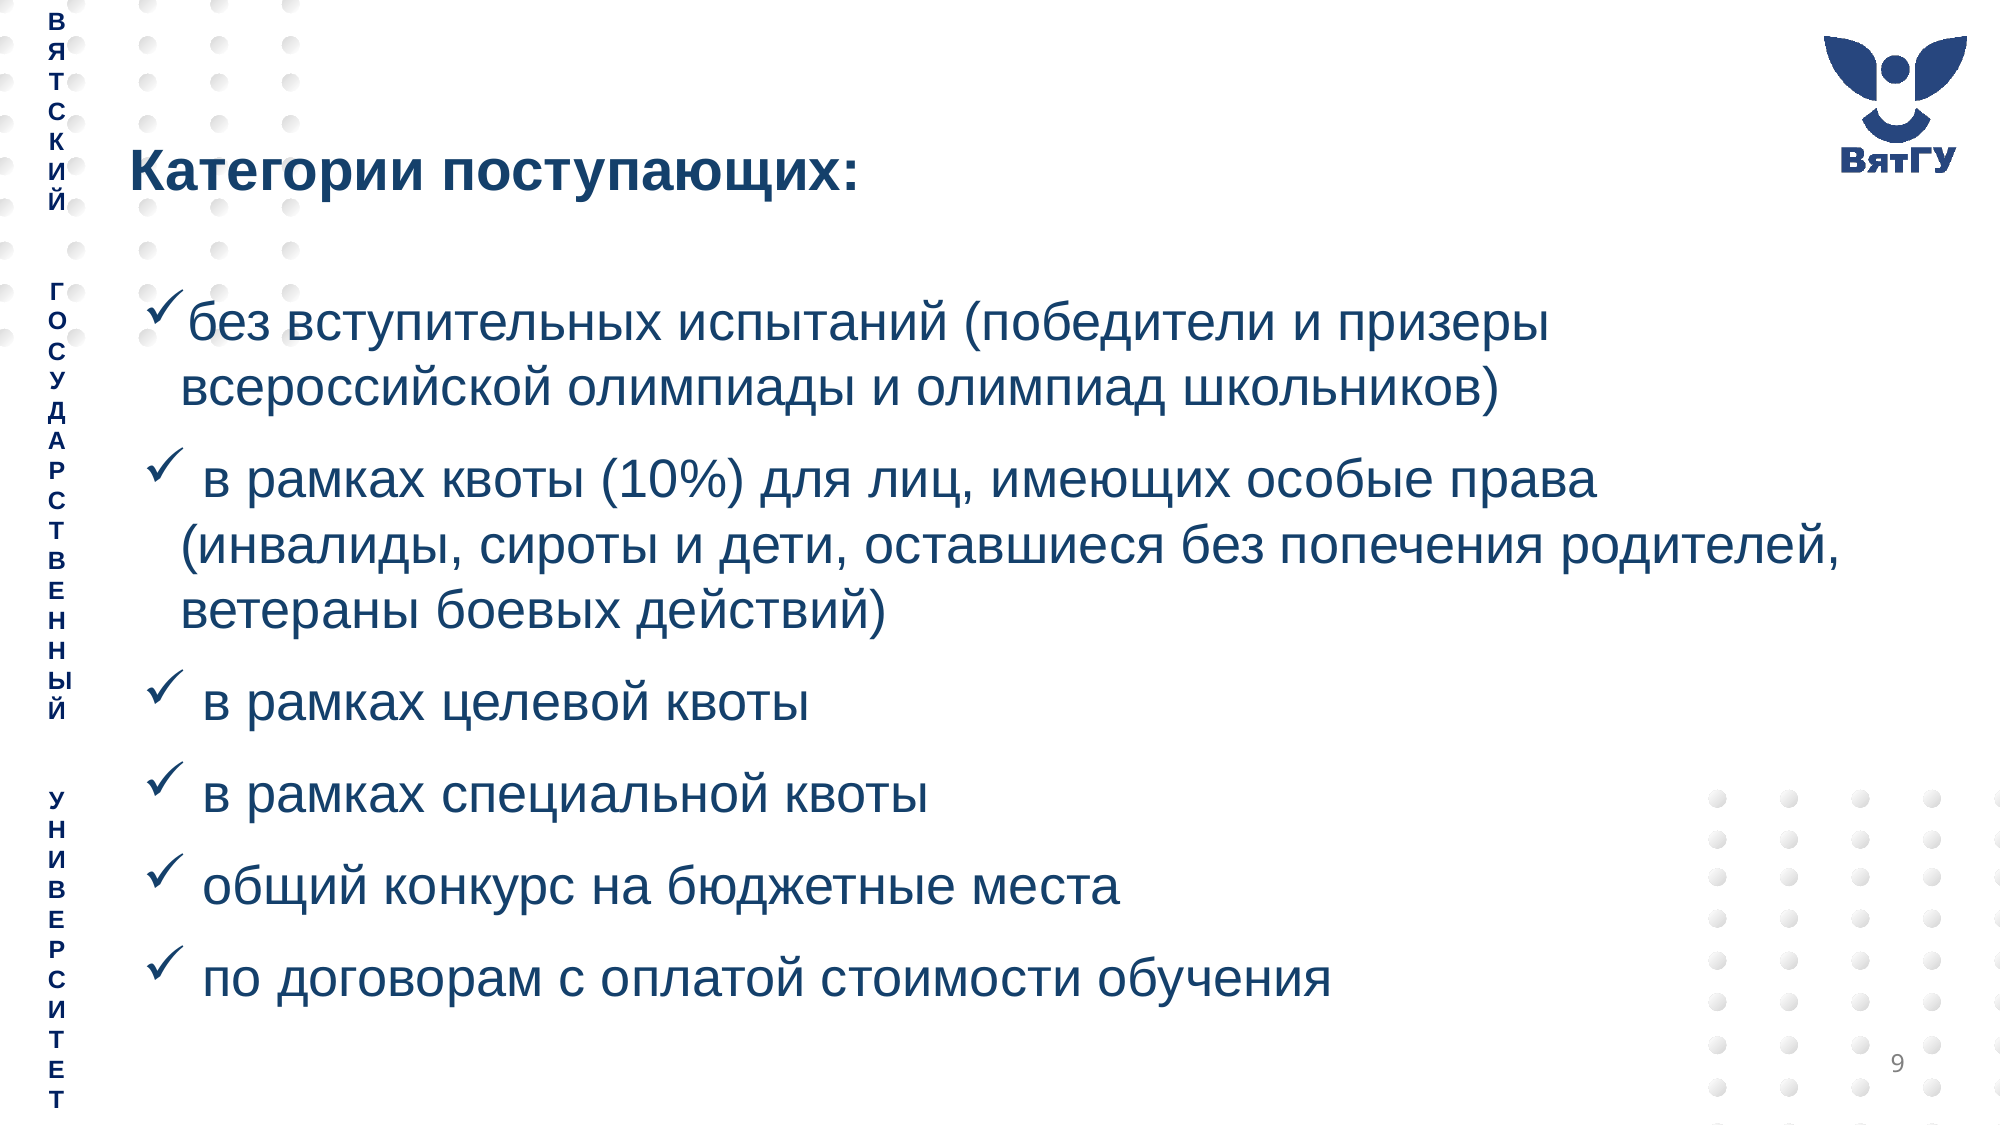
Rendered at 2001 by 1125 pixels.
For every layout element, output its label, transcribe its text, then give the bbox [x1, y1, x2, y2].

list без вступительных испытаний (победители и призеры всероссийской олимпиады и олимпиад школьников) в рамках квоты (10%) для лиц, имеющих особые права (инвалиды, сироты и дети, оставшиеся без попечения родителей, ветераны боевых действий) в рамках целевой квоты в рамках специальной квоты общий конкурс на бюджетные места по договорам с оплатой стоимости обучения [127, 278, 1900, 1059]
picture [1824, 36, 1967, 173]
title Категории поступающих: [114, 90, 1887, 254]
slide_number 9 [1815, 1035, 1981, 1095]
